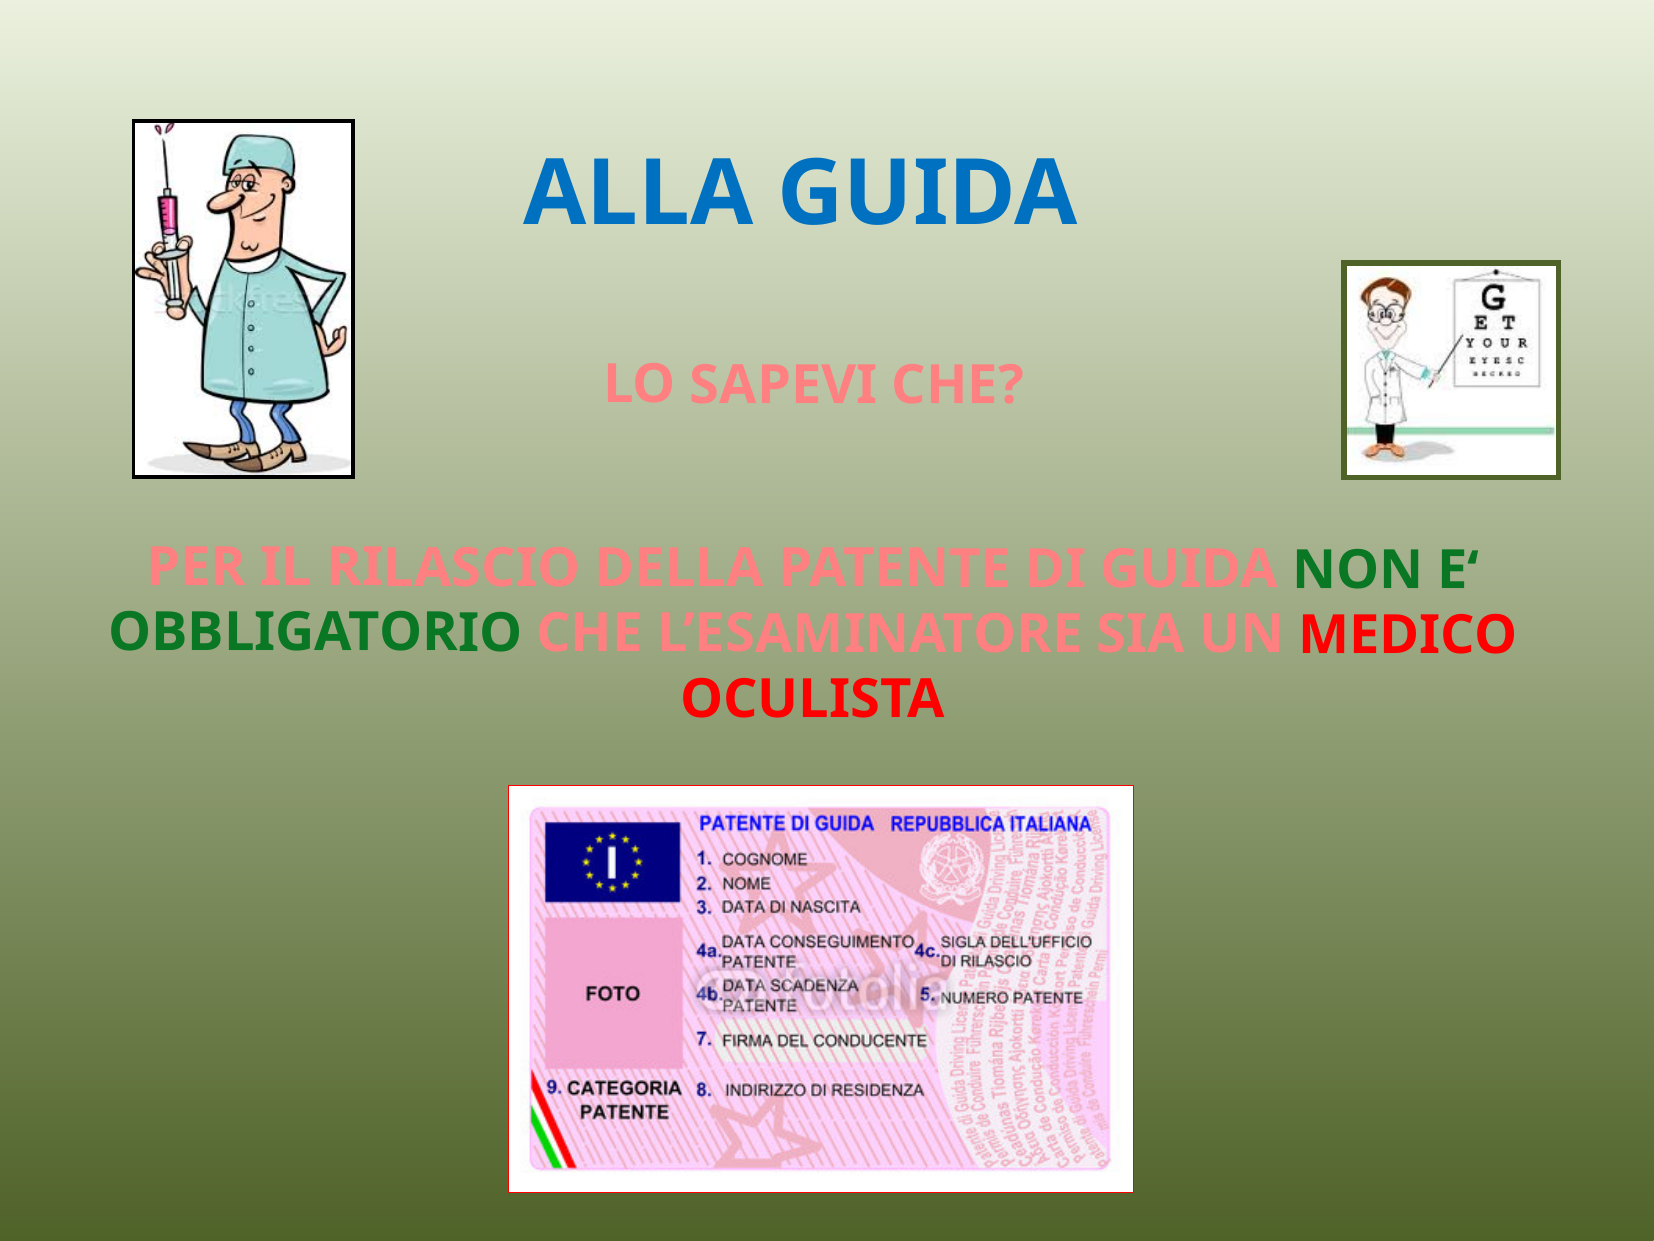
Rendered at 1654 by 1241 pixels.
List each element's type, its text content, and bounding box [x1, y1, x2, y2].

picture [508, 784, 1135, 1194]
picture [135, 122, 352, 476]
text_box ALLA GUIDA [357, 132, 1315, 243]
subtitle LO SAPEVI CHE? PER IL RILASCIO DELLA PATENTE DI GUIDA NON E‘ OBBLIGATORIO CHE L’ESAMINATORE SIA UN MEDICO OCULISTA [78, 224, 1548, 948]
picture [1346, 265, 1557, 476]
